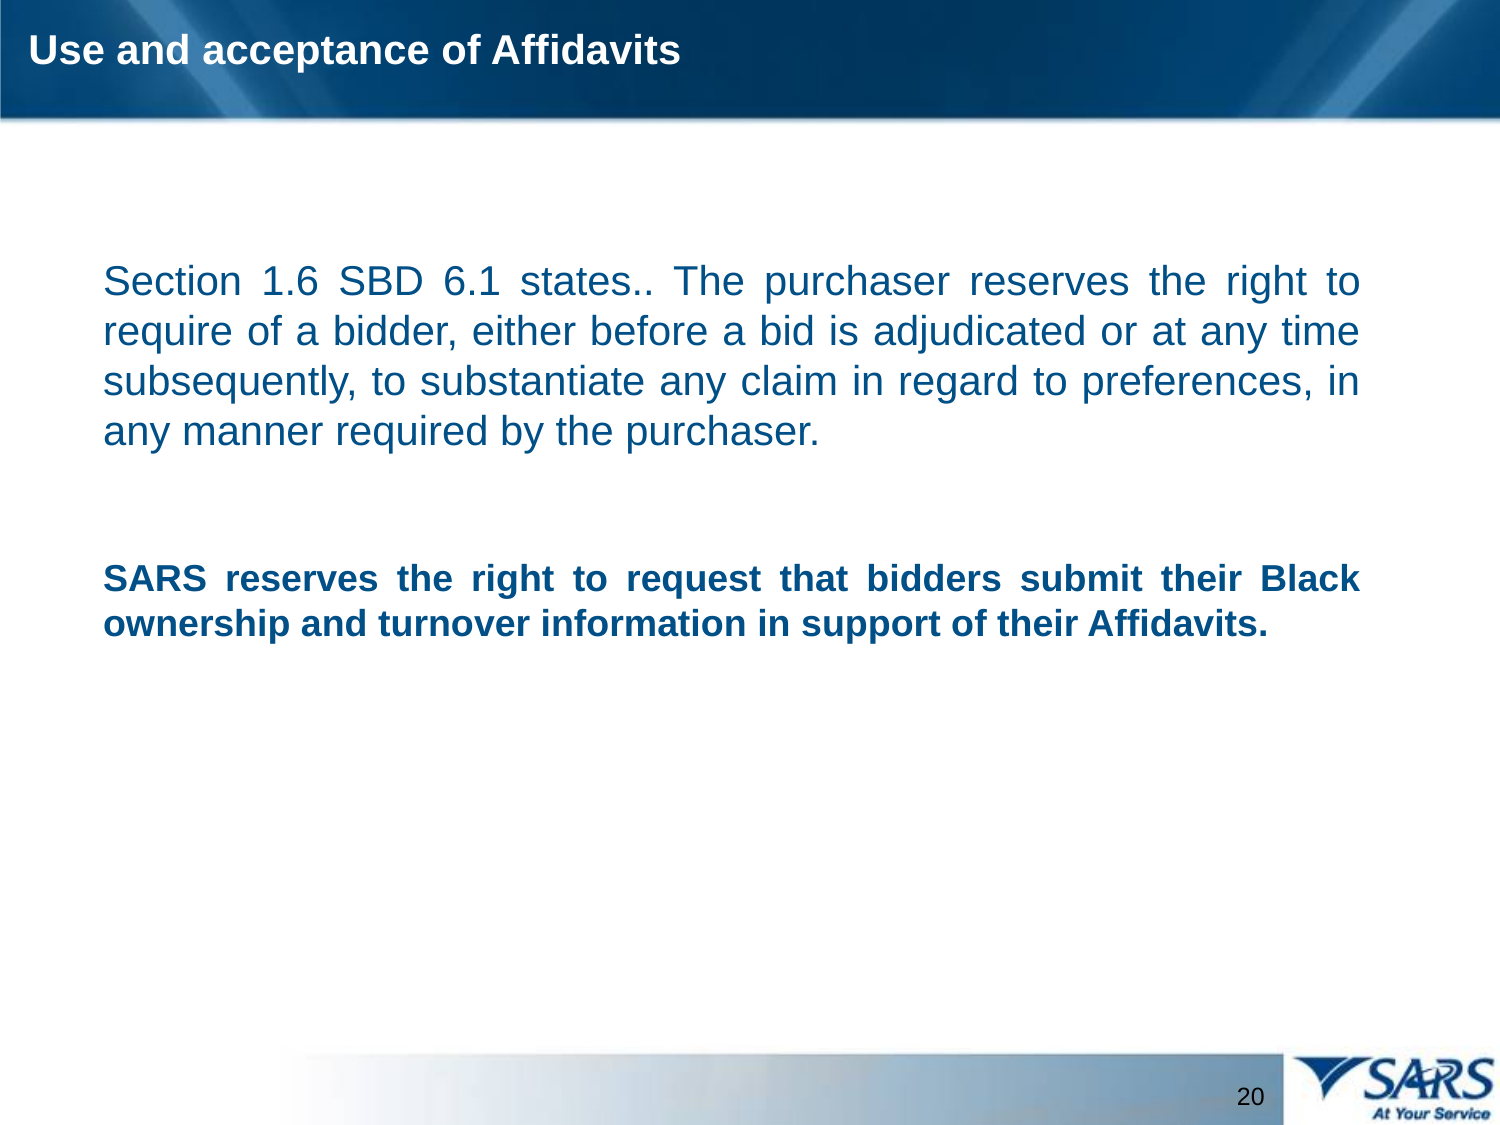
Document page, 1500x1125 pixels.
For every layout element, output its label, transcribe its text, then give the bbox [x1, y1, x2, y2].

text_box 20 [1222, 1073, 1293, 1122]
title Use and acceptance of Affidavits [28, 38, 1481, 176]
text_box Section 1.6 SBD 6.1 states.. The purchaser reserves the right to require of a bidder, either before a bid is adjudicated or at any time subsequently, to substantiate any claim in regard to preferences, in any manner required by the purchaser. SARS reserves the right to request that bidders submit their Black ownership and turnover information in support of their Affidavits. [88, 196, 1376, 967]
picture [0, 0, 1500, 1125]
